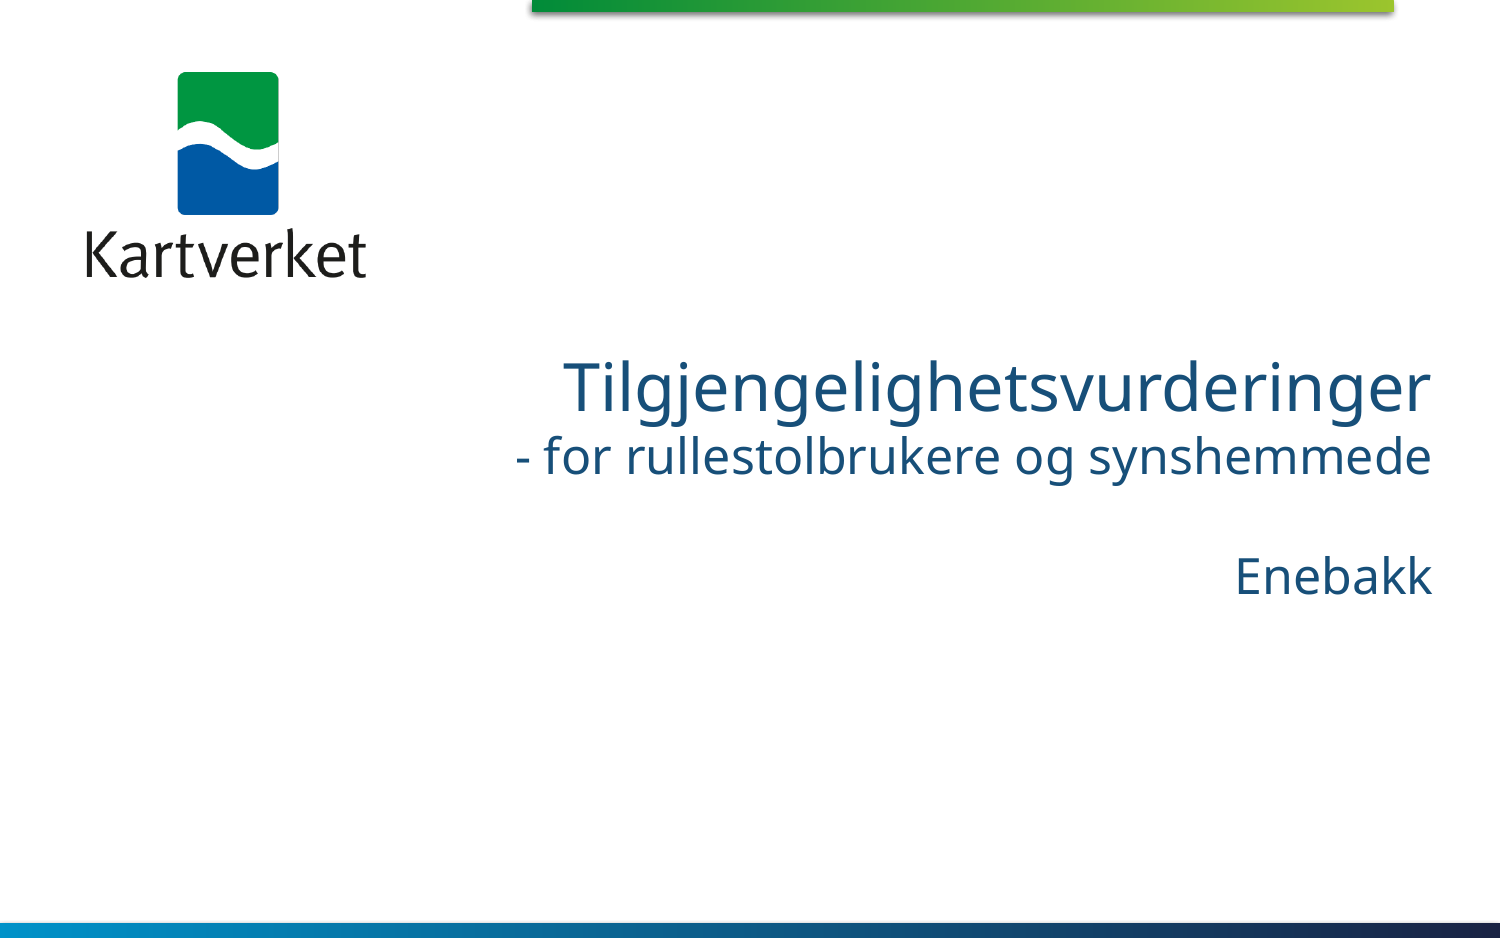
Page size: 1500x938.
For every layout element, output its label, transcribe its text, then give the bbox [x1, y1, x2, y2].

text_box Tilgjengelighetsvurderinger - for rullestolbrukere og synshemmede Enebakk [66, 337, 1449, 613]
